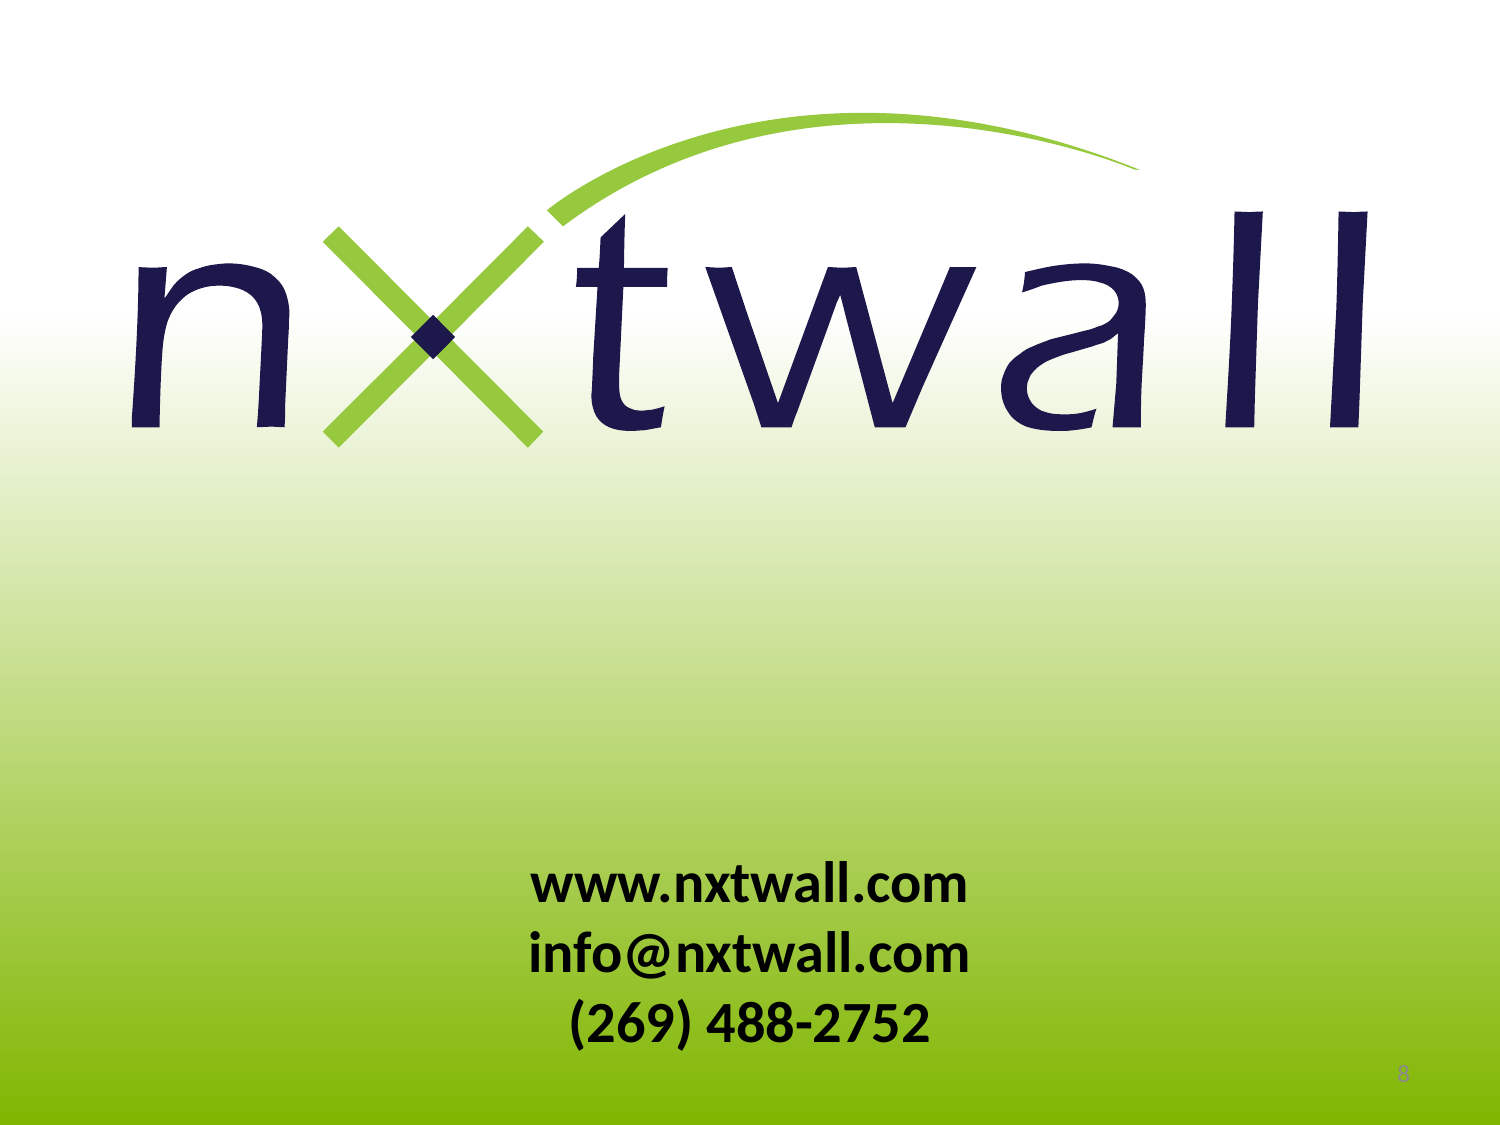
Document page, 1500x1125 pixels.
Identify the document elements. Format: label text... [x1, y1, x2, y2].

text_box www.nxtwall.com info@nxtwall.com (269) 488-2752 [143, 836, 1357, 1062]
picture [131, 112, 1369, 449]
slide_number 8 [1074, 1042, 1425, 1103]
